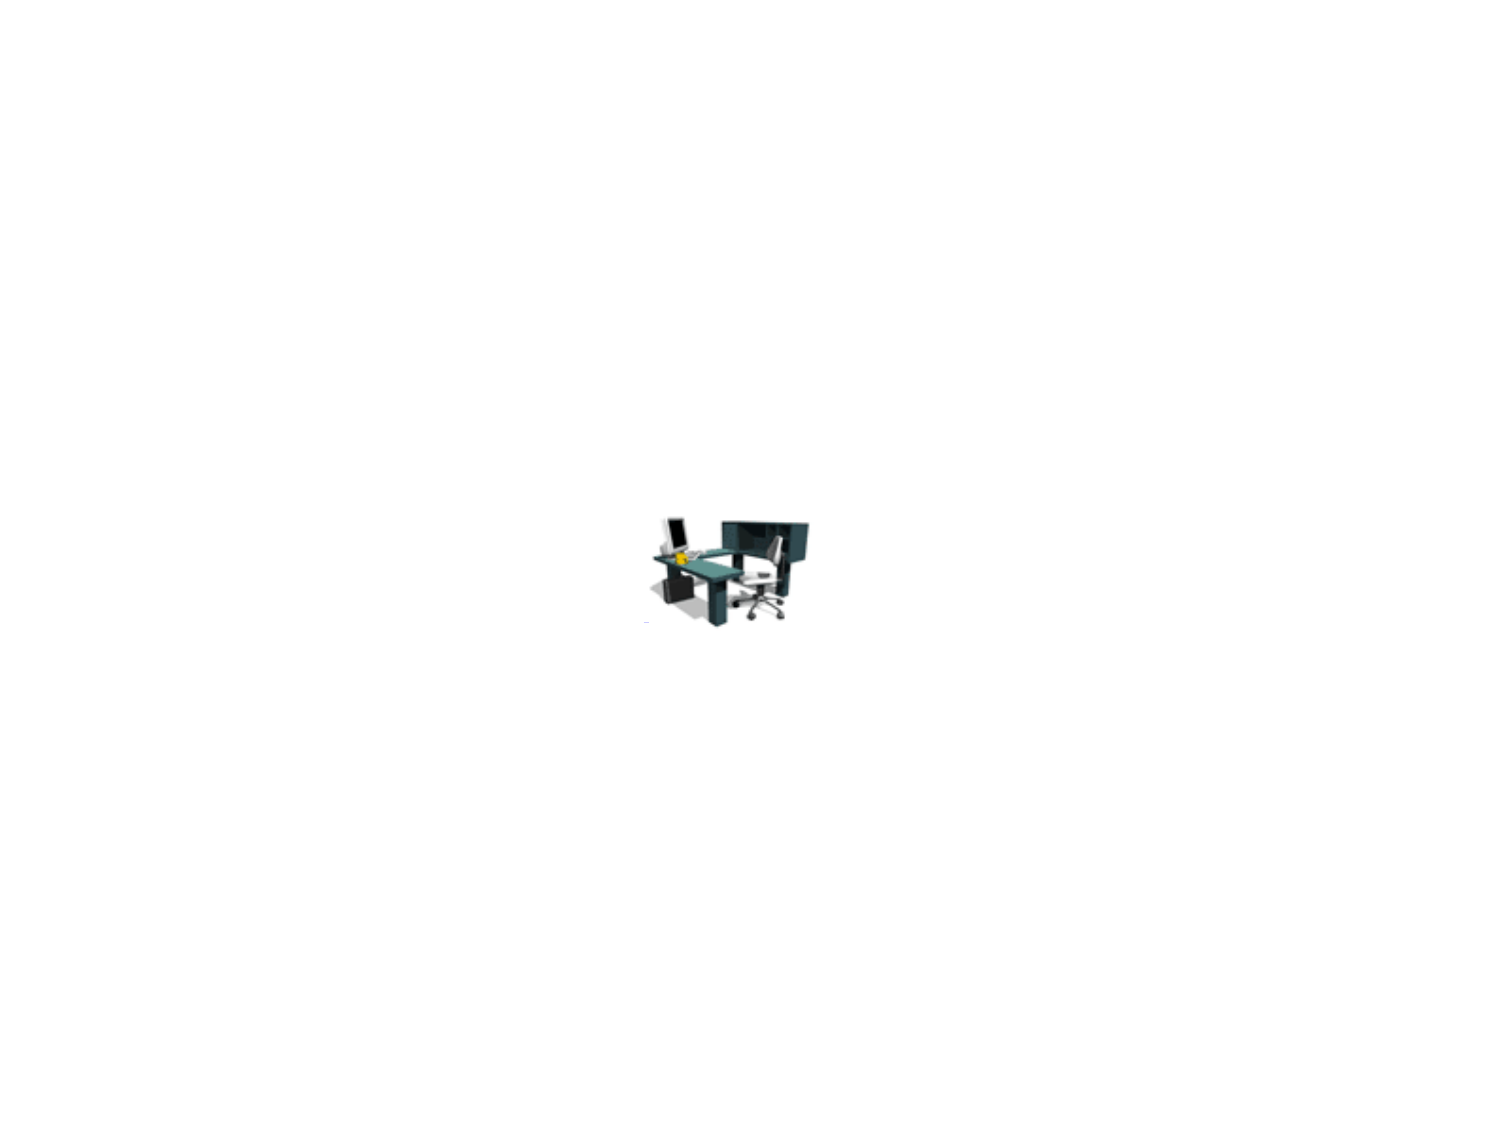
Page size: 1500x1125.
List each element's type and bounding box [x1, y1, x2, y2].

text_box [0, 453, 1500, 672]
picture [649, 487, 819, 657]
